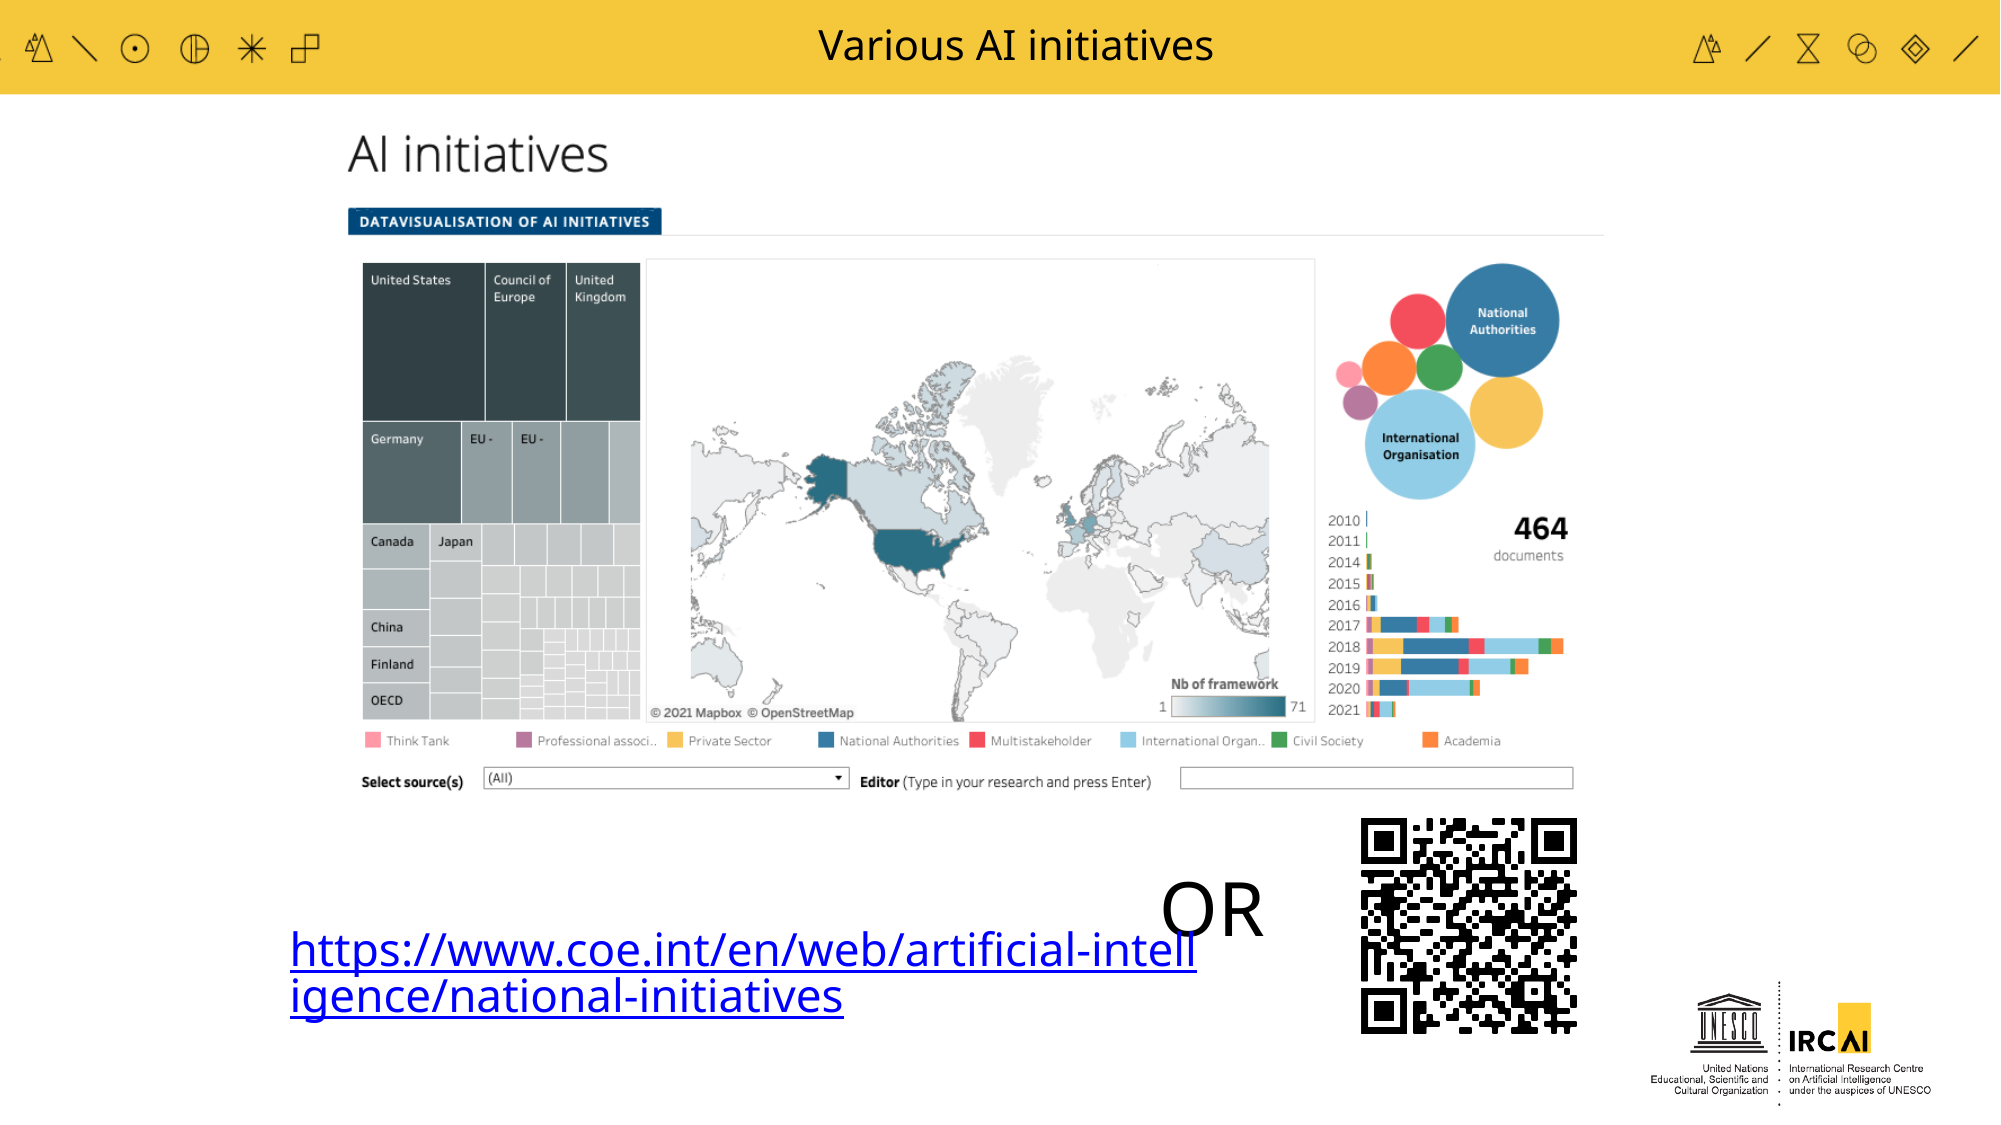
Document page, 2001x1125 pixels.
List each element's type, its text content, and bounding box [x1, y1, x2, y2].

picture [1651, 977, 1931, 1110]
picture [328, 121, 1610, 1066]
text_box https://www.coe.int/en/web/artificial-intelligence/national-initiatives [281, 821, 1210, 992]
title Various AI initiatives [346, 0, 1687, 96]
text_box OR [1210, 853, 1274, 960]
picture [1687, 22, 1999, 70]
picture [0, 21, 338, 69]
